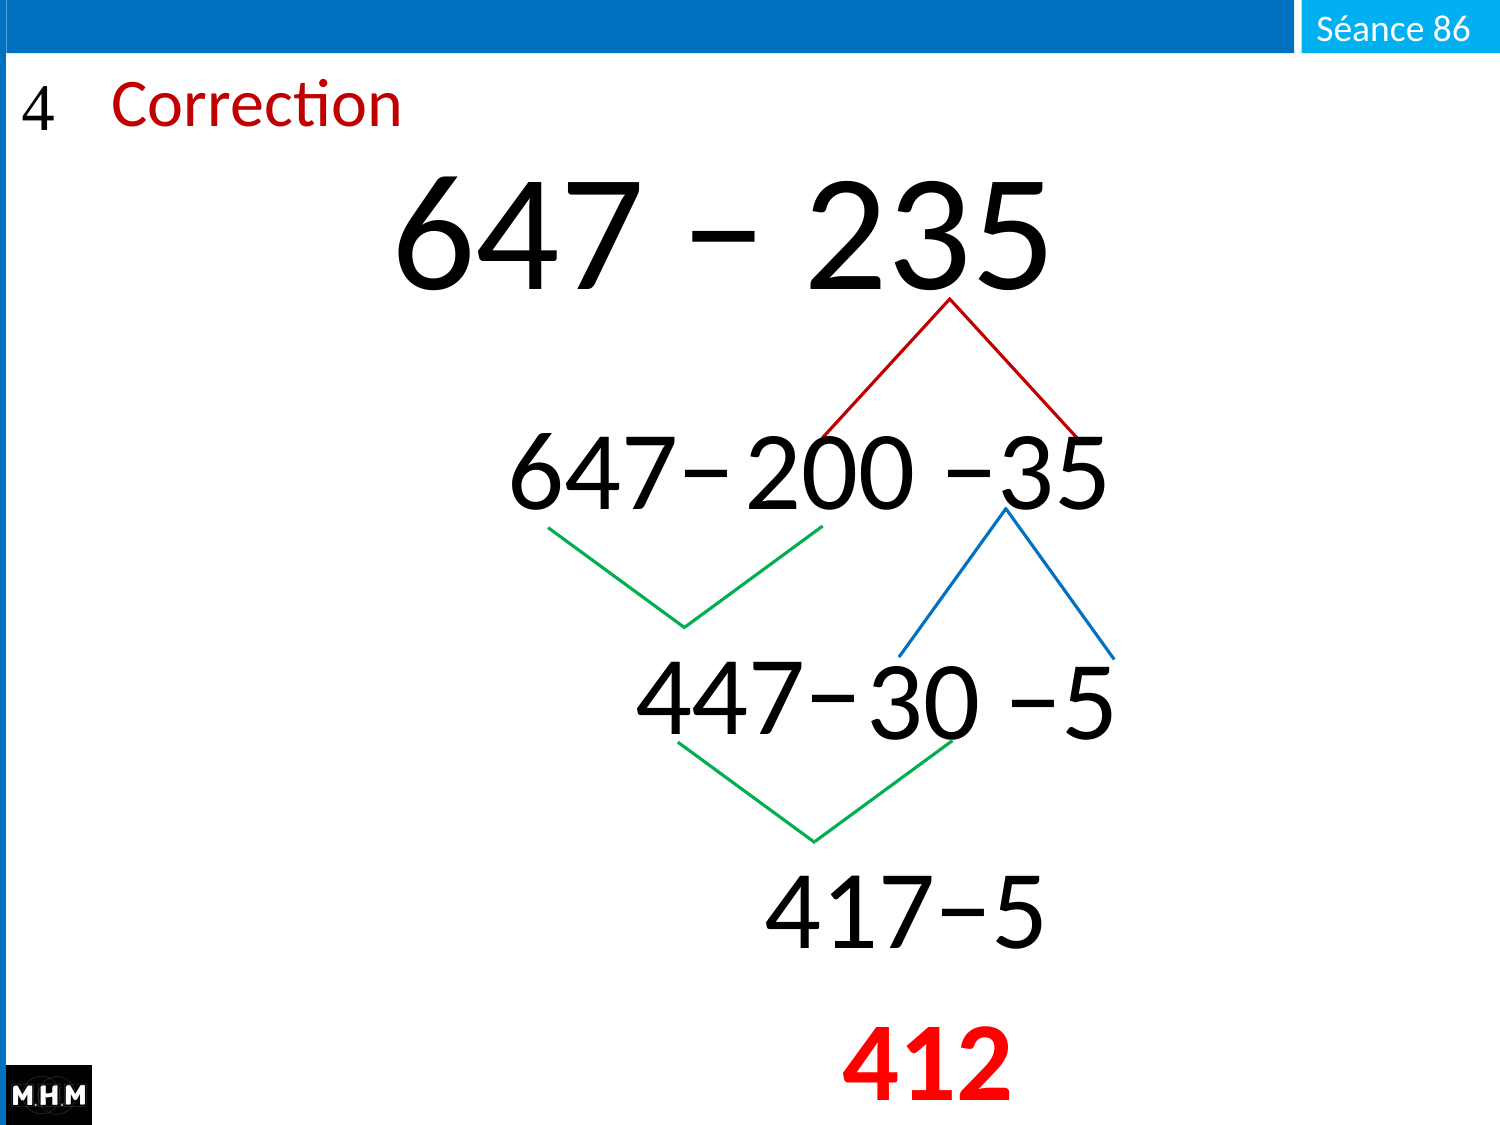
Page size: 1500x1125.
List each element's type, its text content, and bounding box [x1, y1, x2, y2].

text_box 447− [620, 614, 898, 765]
text_box 412 [800, 980, 1056, 1125]
text_box 647 − 235 [376, 115, 1486, 331]
title Correction [96, 60, 1391, 150]
text_box 200 −35 [730, 389, 1196, 540]
text_box 647− [493, 389, 730, 540]
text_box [677, 740, 953, 843]
text_box 30 −5 [851, 619, 1168, 769]
picture [6, 1065, 92, 1125]
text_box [898, 507, 1115, 660]
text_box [547, 525, 823, 629]
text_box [822, 297, 1079, 440]
text_box 417−5 [750, 828, 1066, 979]
